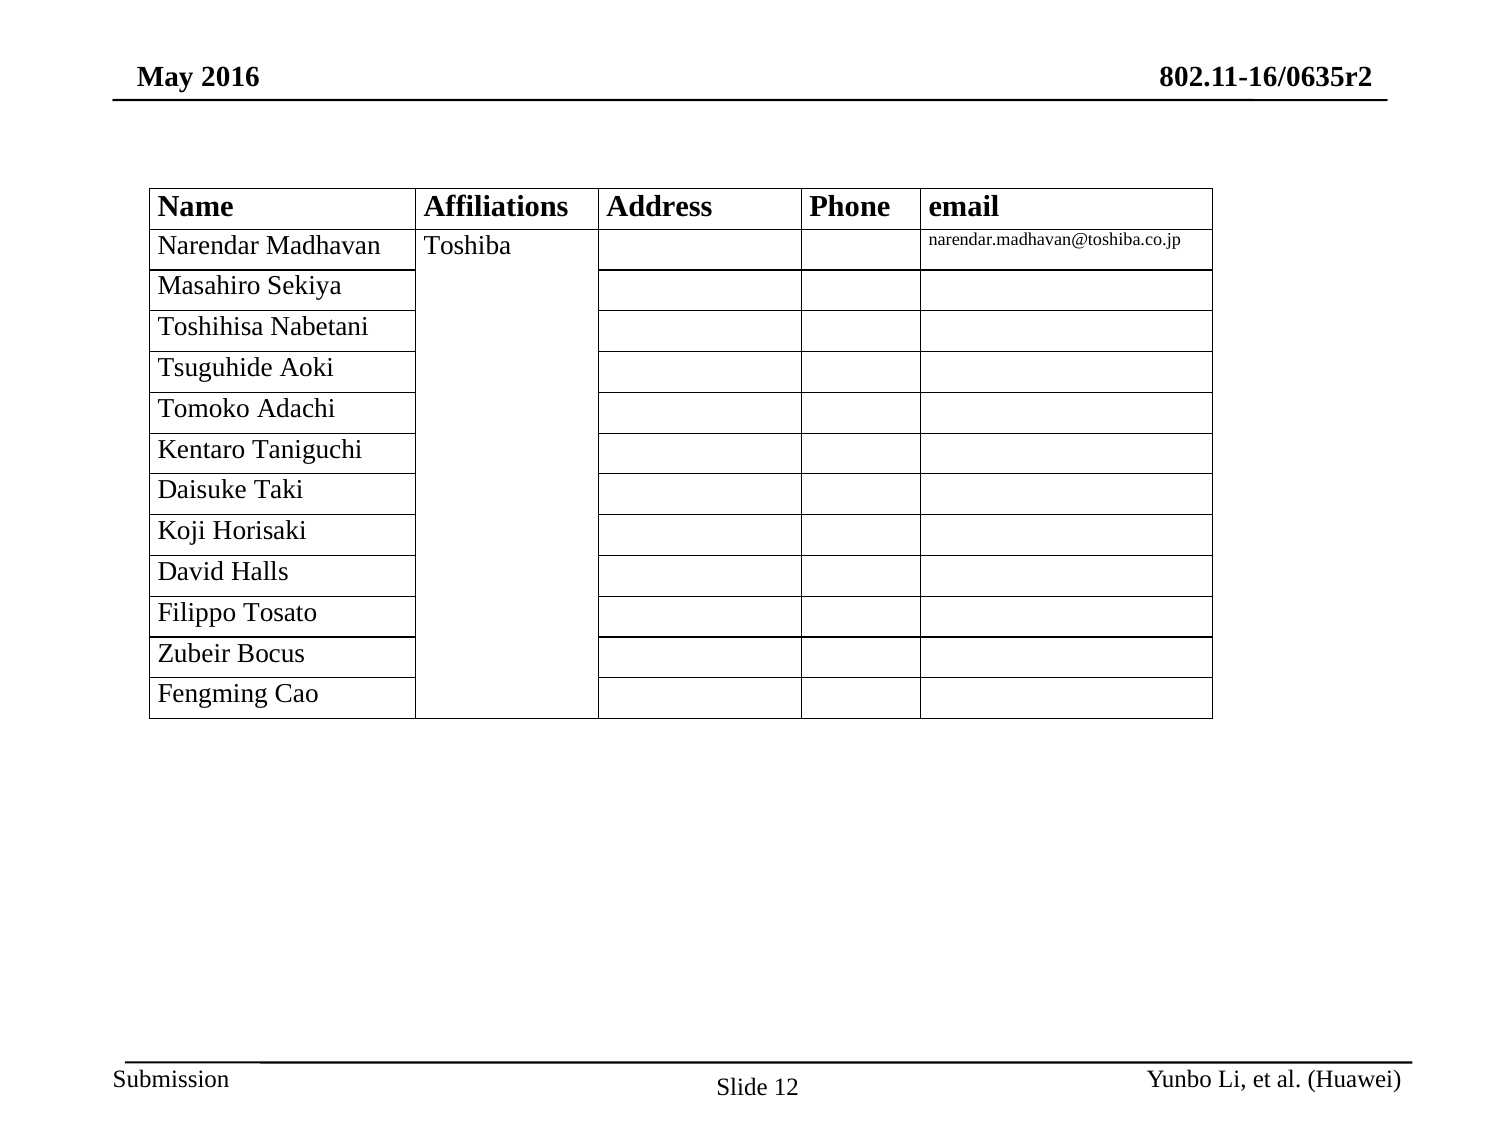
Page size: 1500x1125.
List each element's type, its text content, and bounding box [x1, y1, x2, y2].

footer Yunbo Li, et al. (Huawei) [949, 1061, 1402, 1093]
slide_number Slide 12 [713, 1069, 802, 1101]
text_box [137, 187, 1255, 785]
